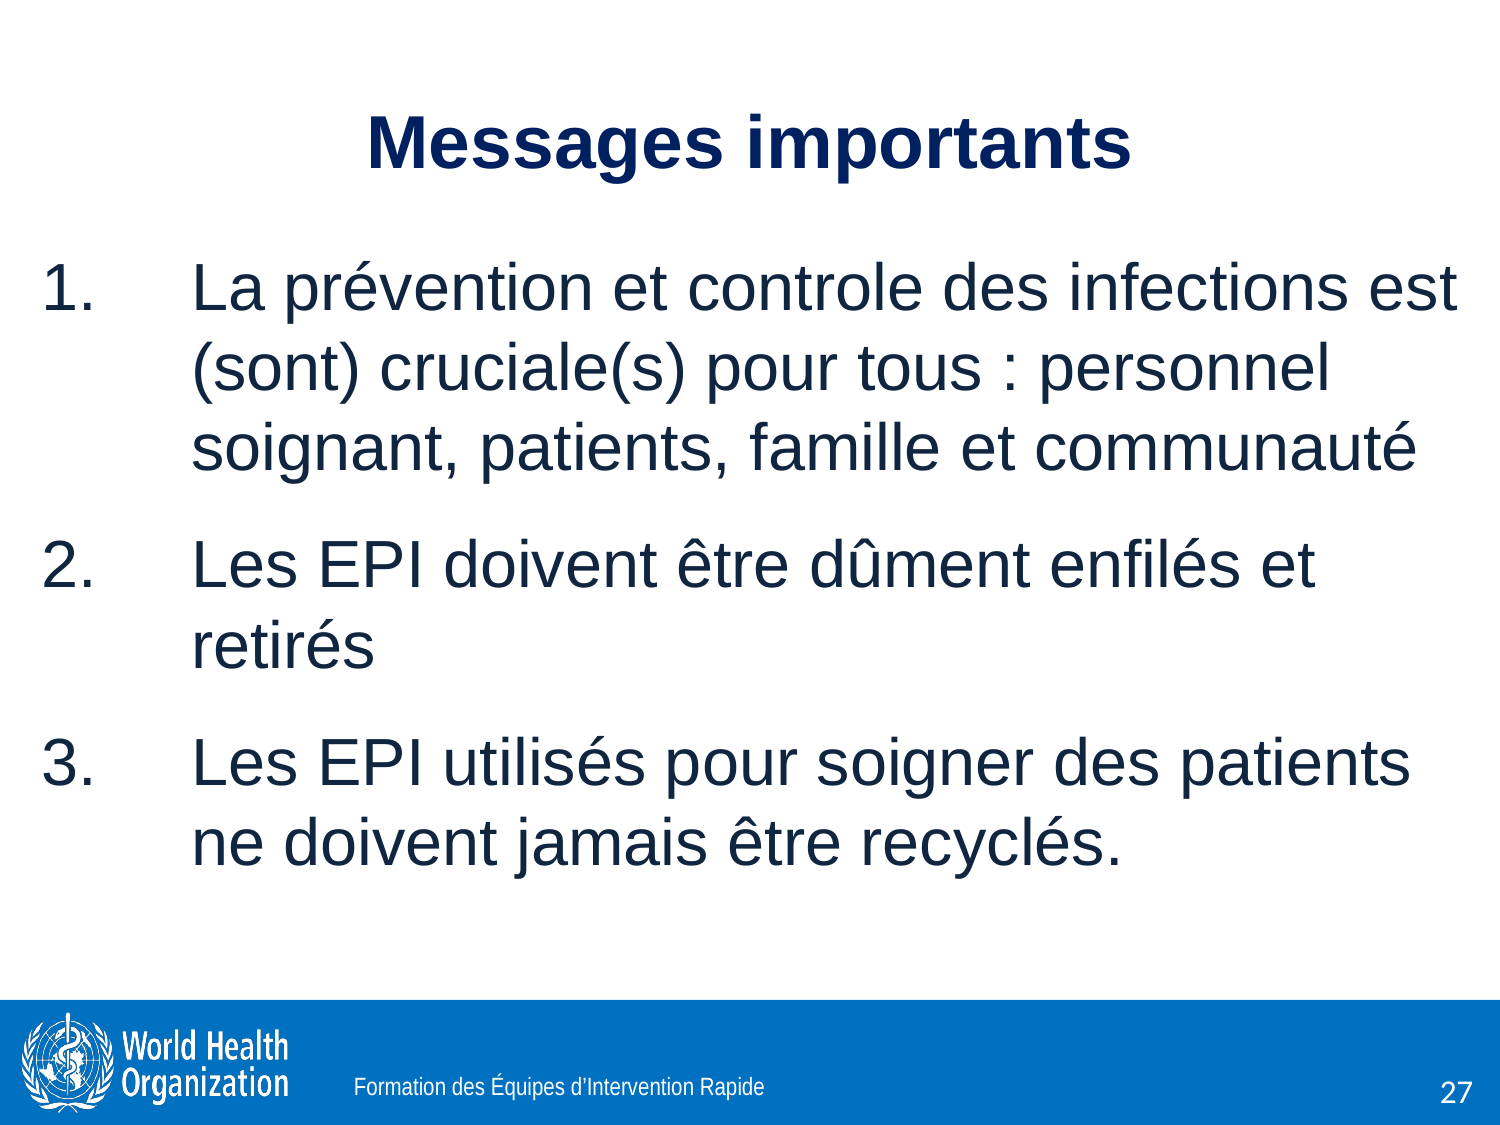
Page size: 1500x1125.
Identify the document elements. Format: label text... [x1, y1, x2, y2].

picture [21, 1012, 288, 1113]
title Messages importants [75, 45, 1425, 233]
list La prévention et controle des infections est (sont) cruciale(s) pour tous : personnel soignant, patients, famille et communauté Les EPI doivent être dûment enfilés et retirés Les EPI utilisés pour soigner des patients ne doivent jamais être recyclés. [41, 243, 1483, 965]
